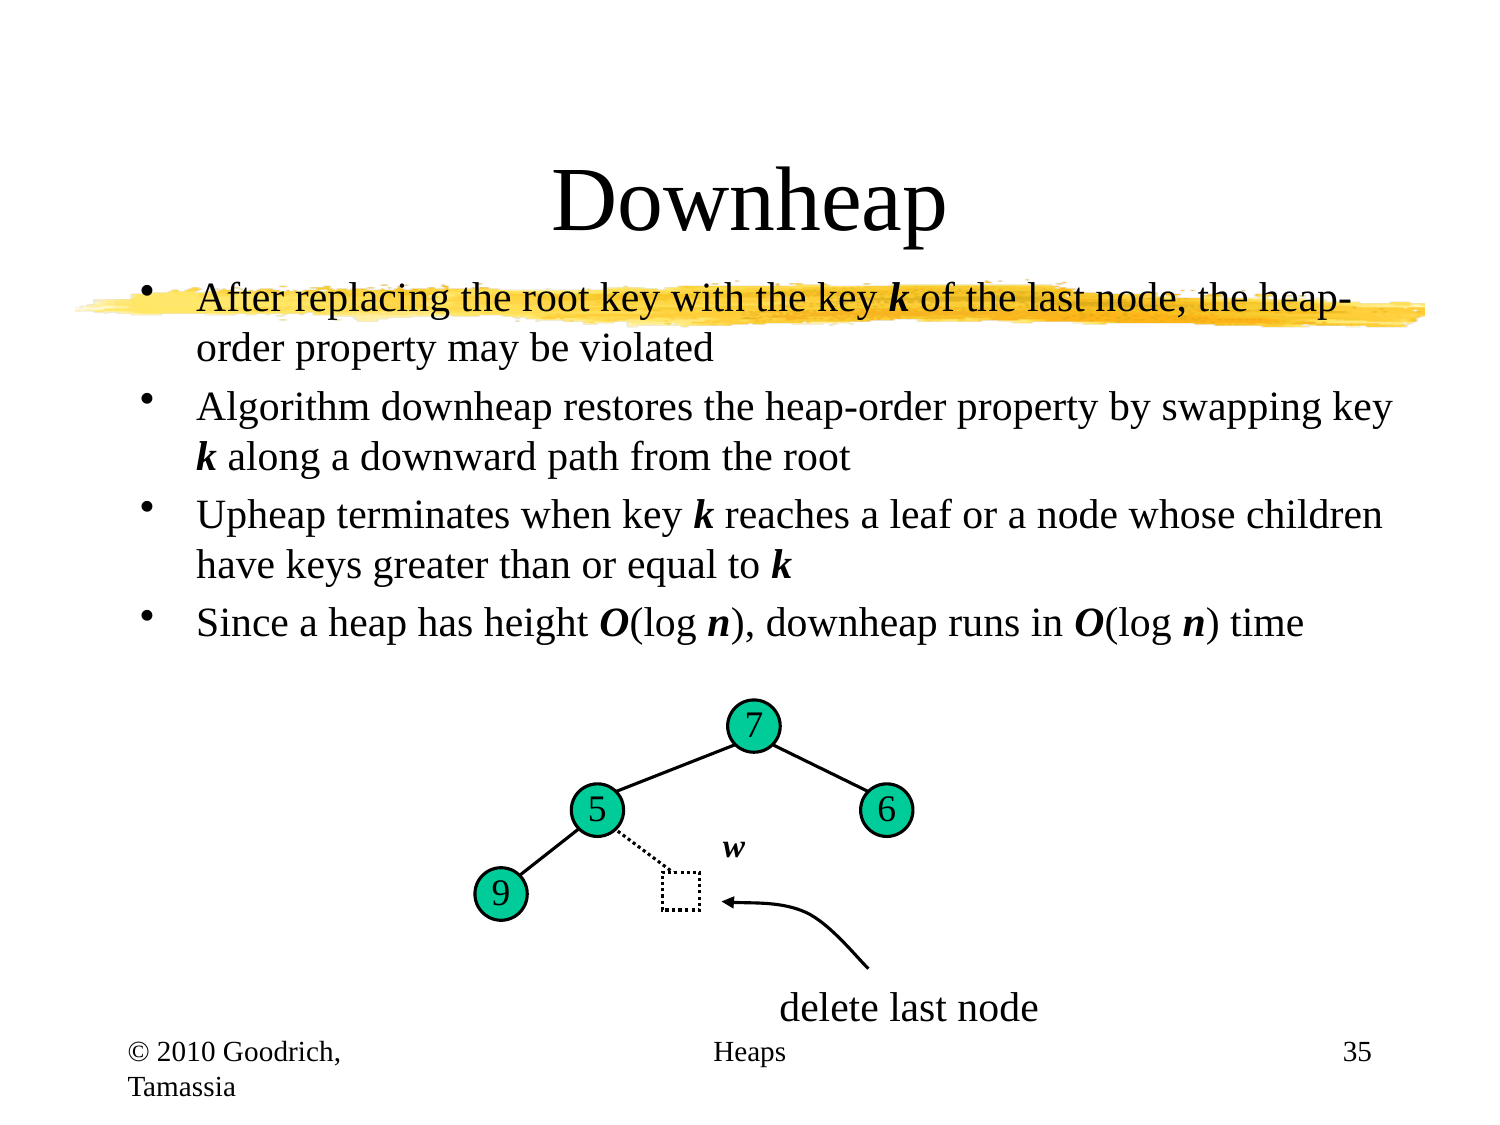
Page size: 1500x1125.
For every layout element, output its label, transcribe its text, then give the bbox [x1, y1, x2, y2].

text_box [615, 745, 736, 791]
list After replacing the root key with the key k of the last node, the heap-order property may be violated Algorithm downheap restores the heap-order property by swapping key k along a downward path from the root Upheap terminates when key k reaches a leaf or a node whose children have keys greater than or equal to k Since a heap has height O(log n), downheap runs in O(log n) time [124, 262, 1438, 663]
text_box 9 [474, 867, 528, 921]
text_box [519, 829, 580, 875]
title Downheap [112, 99, 1388, 288]
picture [75, 274, 124, 338]
text_box delete last node [764, 972, 1055, 1038]
text_box 7 [727, 699, 781, 753]
footer Heaps [512, 1024, 988, 1101]
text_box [615, 829, 676, 875]
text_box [772, 745, 869, 791]
text_box [662, 872, 700, 911]
text_box [721, 896, 869, 969]
text_box 6 [860, 783, 913, 837]
text_box w [708, 817, 761, 872]
slide_number © 2010 Goodrich, Tamassia [112, 1024, 426, 1101]
slide_number 35 [1074, 1024, 1388, 1101]
text_box 5 [571, 783, 624, 837]
